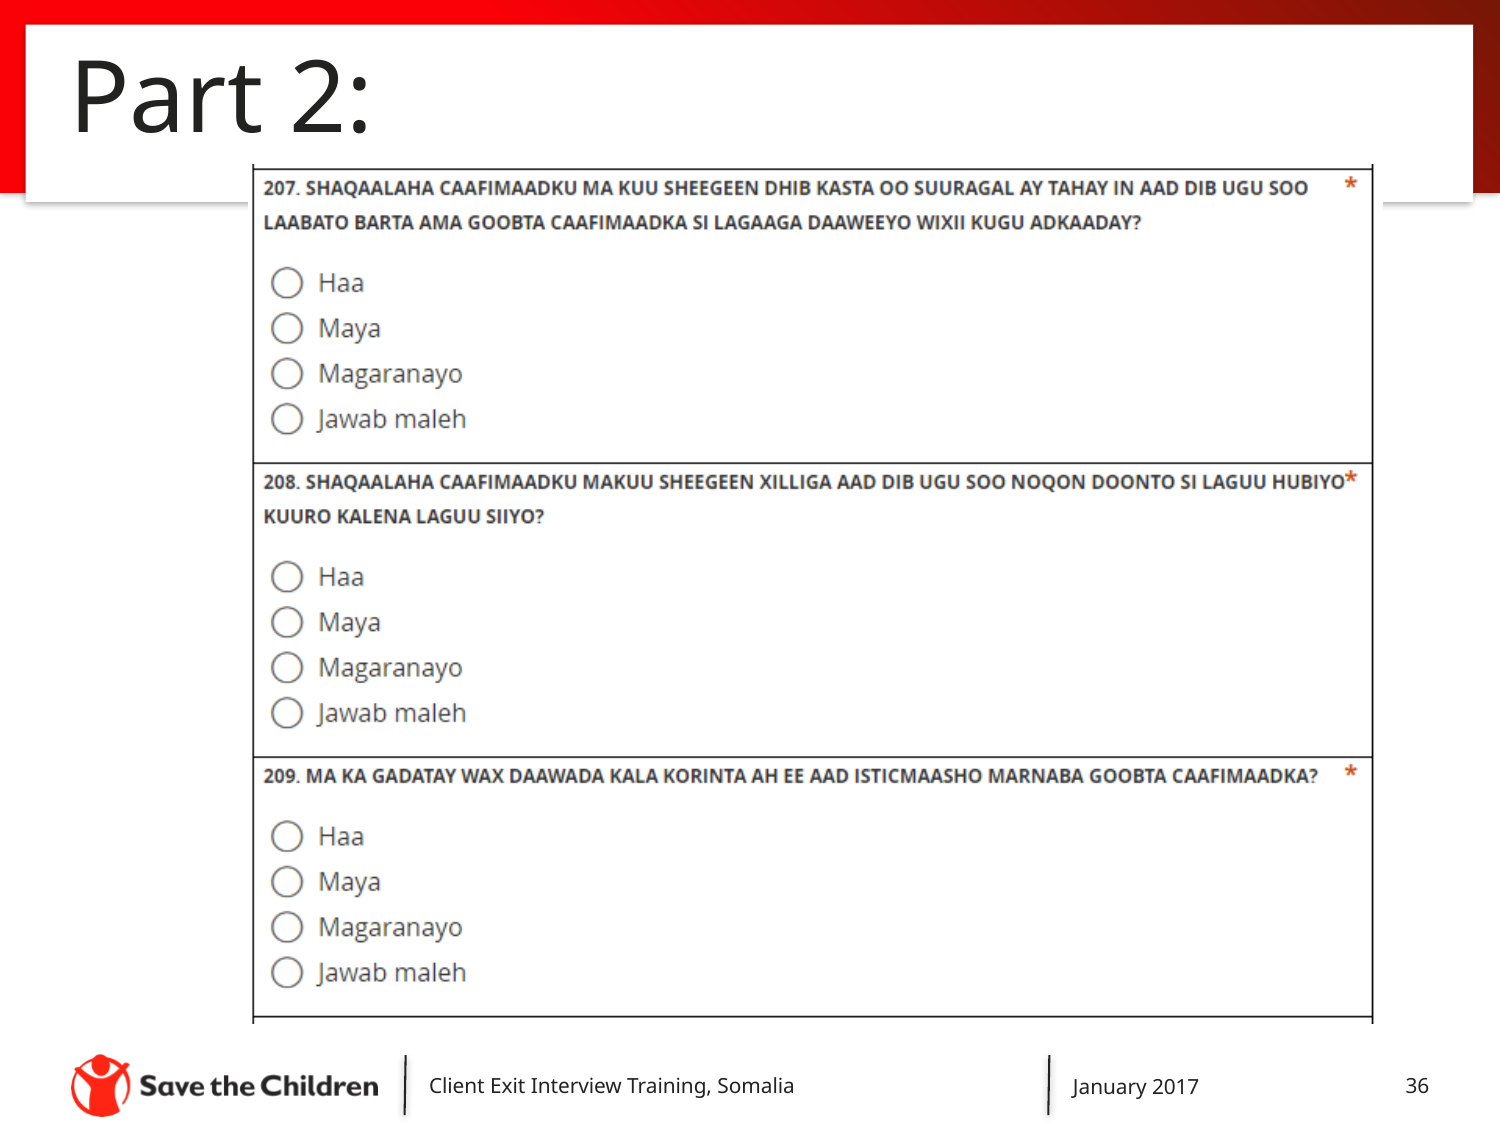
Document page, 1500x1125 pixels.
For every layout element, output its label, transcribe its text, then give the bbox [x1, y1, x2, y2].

title Part 2: [69, 50, 1429, 273]
picture [247, 163, 1383, 1024]
footer Client Exit Interview Training, Somalia [414, 1056, 1042, 1117]
picture [71, 1054, 378, 1117]
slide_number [1057, 1056, 1317, 1117]
slide_number 36 [1317, 1056, 1445, 1117]
